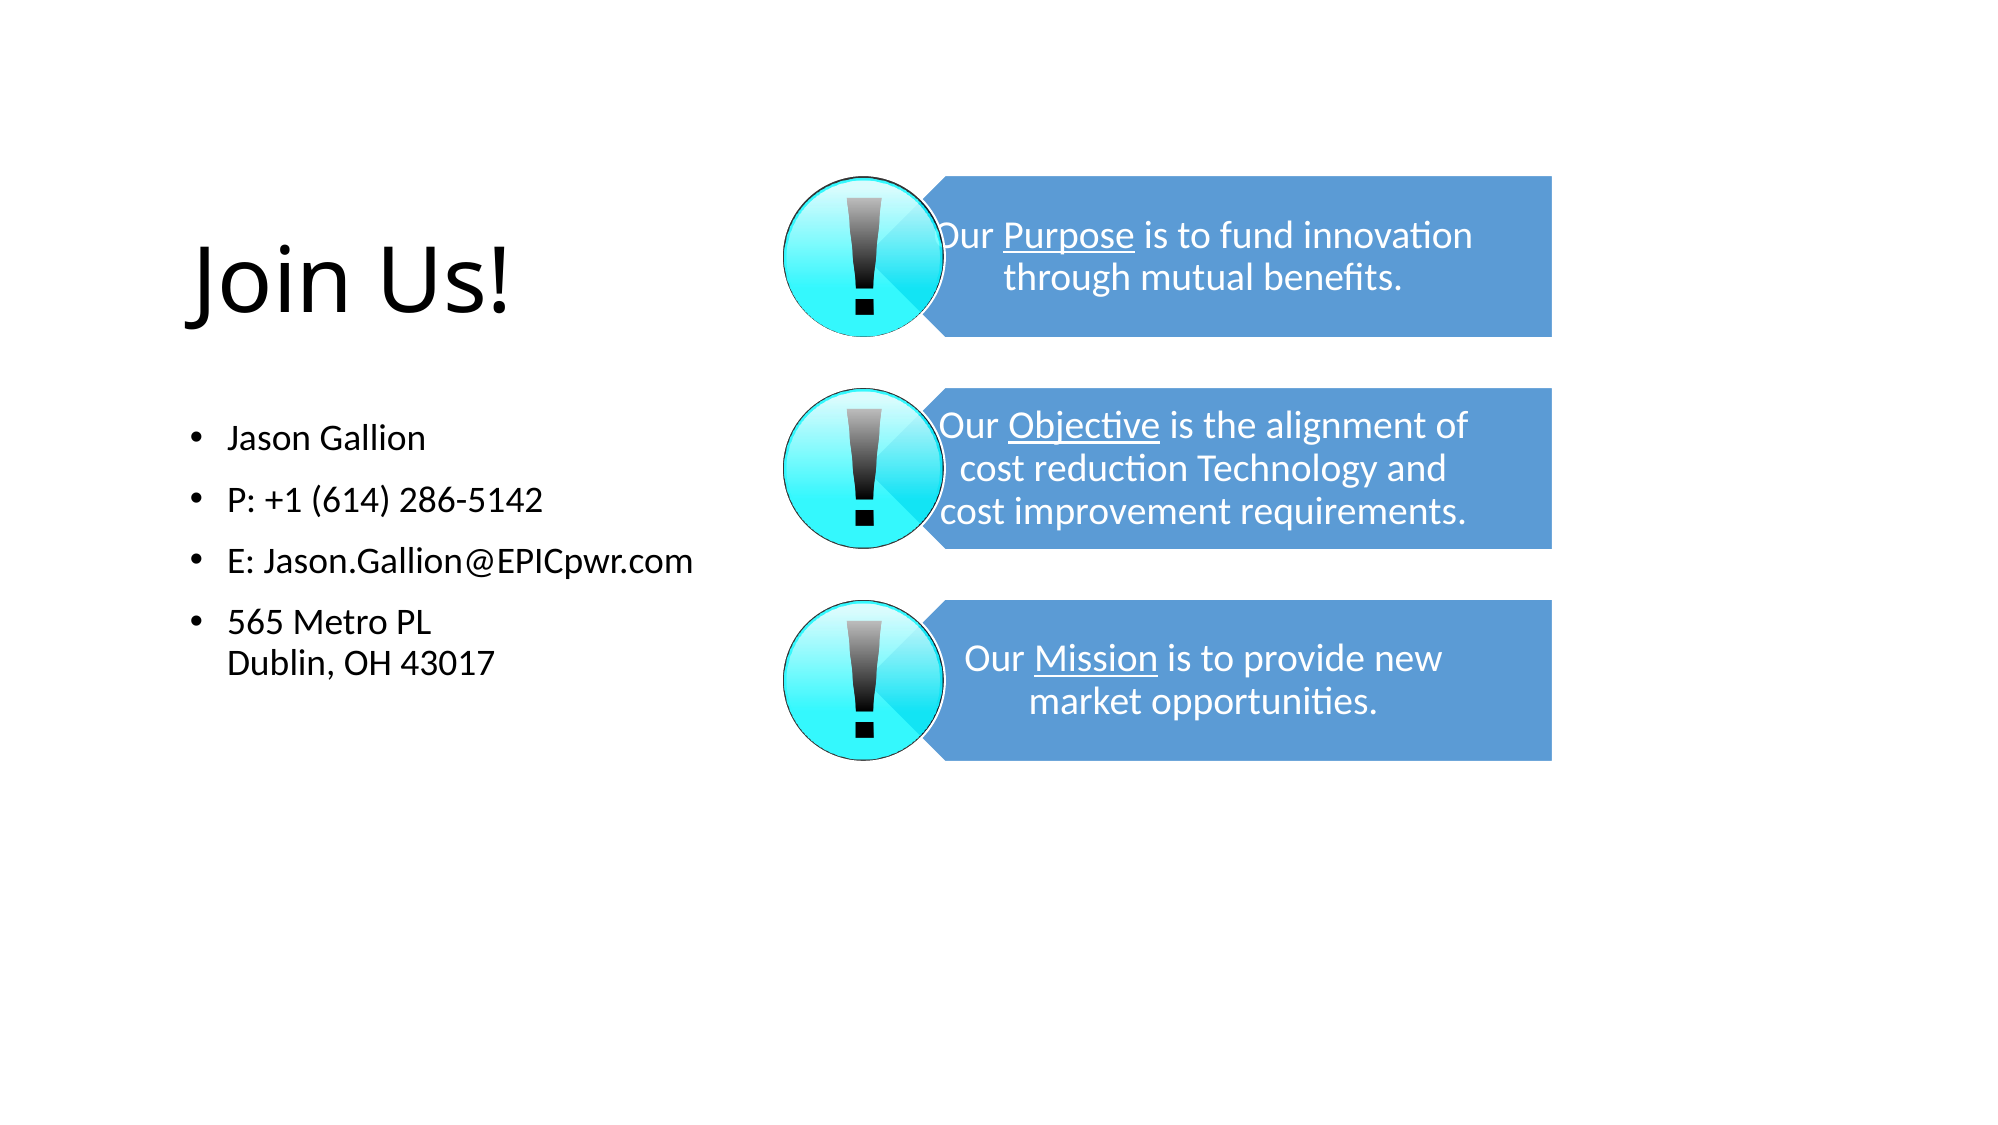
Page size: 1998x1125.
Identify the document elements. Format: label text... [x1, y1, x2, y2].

list Jason Gallion P: +1 (614) 286-5142 E: Jason.Gallion@EPICpwr.com 565 Metro PL Dublin, OH 43017 [174, 410, 1162, 863]
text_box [648, 174, 1686, 763]
title Join Us! [177, 174, 648, 392]
